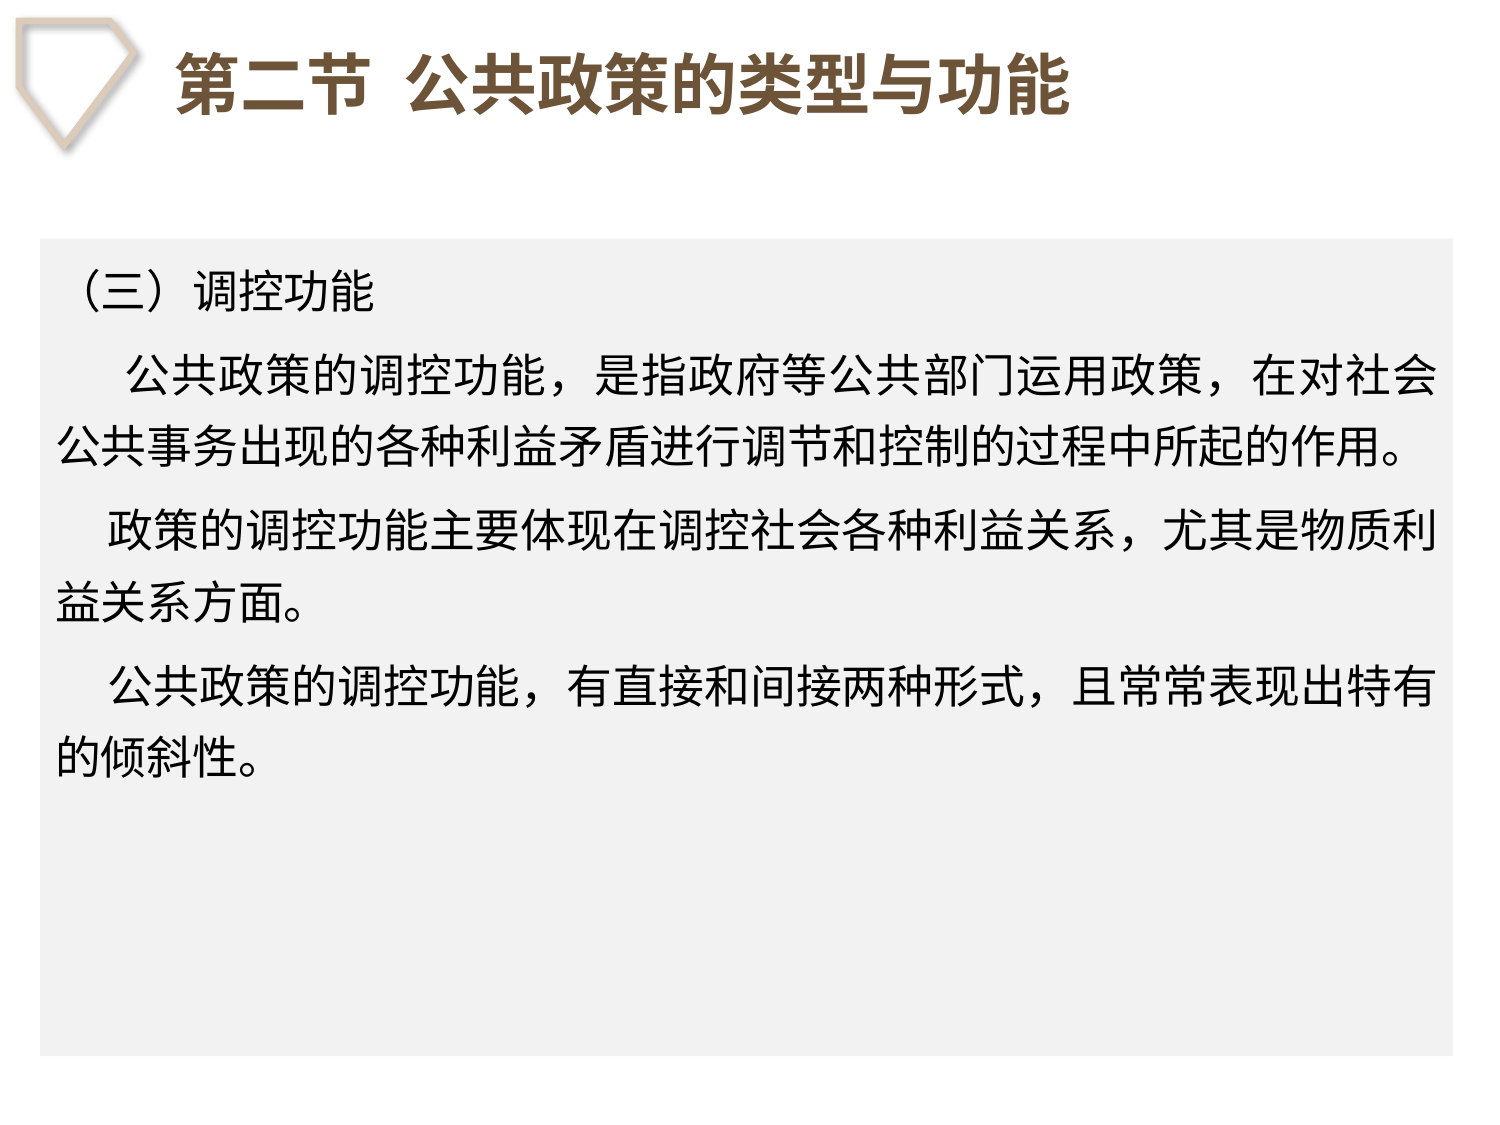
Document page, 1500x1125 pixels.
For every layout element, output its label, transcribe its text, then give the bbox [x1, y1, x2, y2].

list （三）调控功能 公共政策的调控功能，是指政府等公共部门运用政策，在对社会公共事务出现的各种利益矛盾进行调节和控制的过程中所起的作用。 政策的调控功能主要体现在调控社会各种利益关系，尤其是物质利益关系方面。 公共政策的调控功能，有直接和间接两种形式，且常常表现出特有的倾斜性。 [40, 238, 1454, 1057]
title 第二节 公共政策的类型与功能 [158, 18, 1456, 159]
